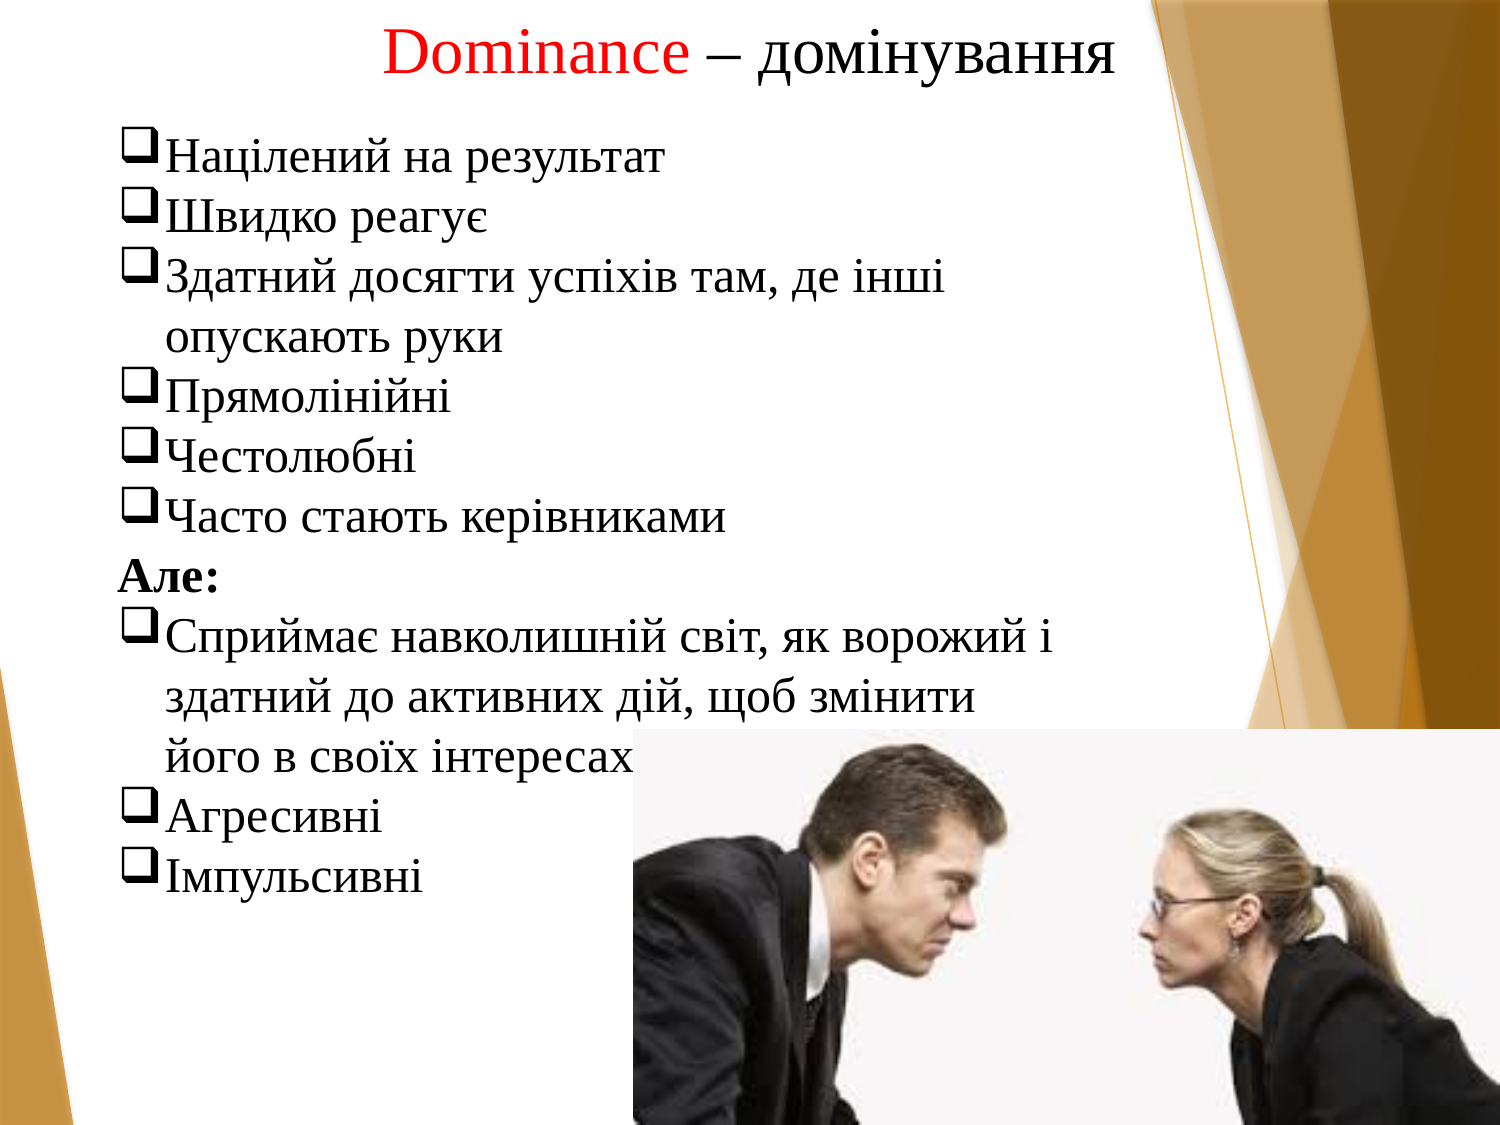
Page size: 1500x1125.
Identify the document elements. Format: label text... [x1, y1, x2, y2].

text_box Націлений на результат Швидко реагує Здатний досягти успіхів там, де інші опускають руки Прямолінійні Честолюбні Часто стають керівниками Але: Сприймає навколишній світ, як ворожий і здатний до активних дій, щоб змінити його в своїх інтересах Агресивні Імпульсивні [103, 114, 1090, 910]
text_box Dominance – домінування [368, 0, 1133, 95]
picture [633, 729, 1500, 1125]
